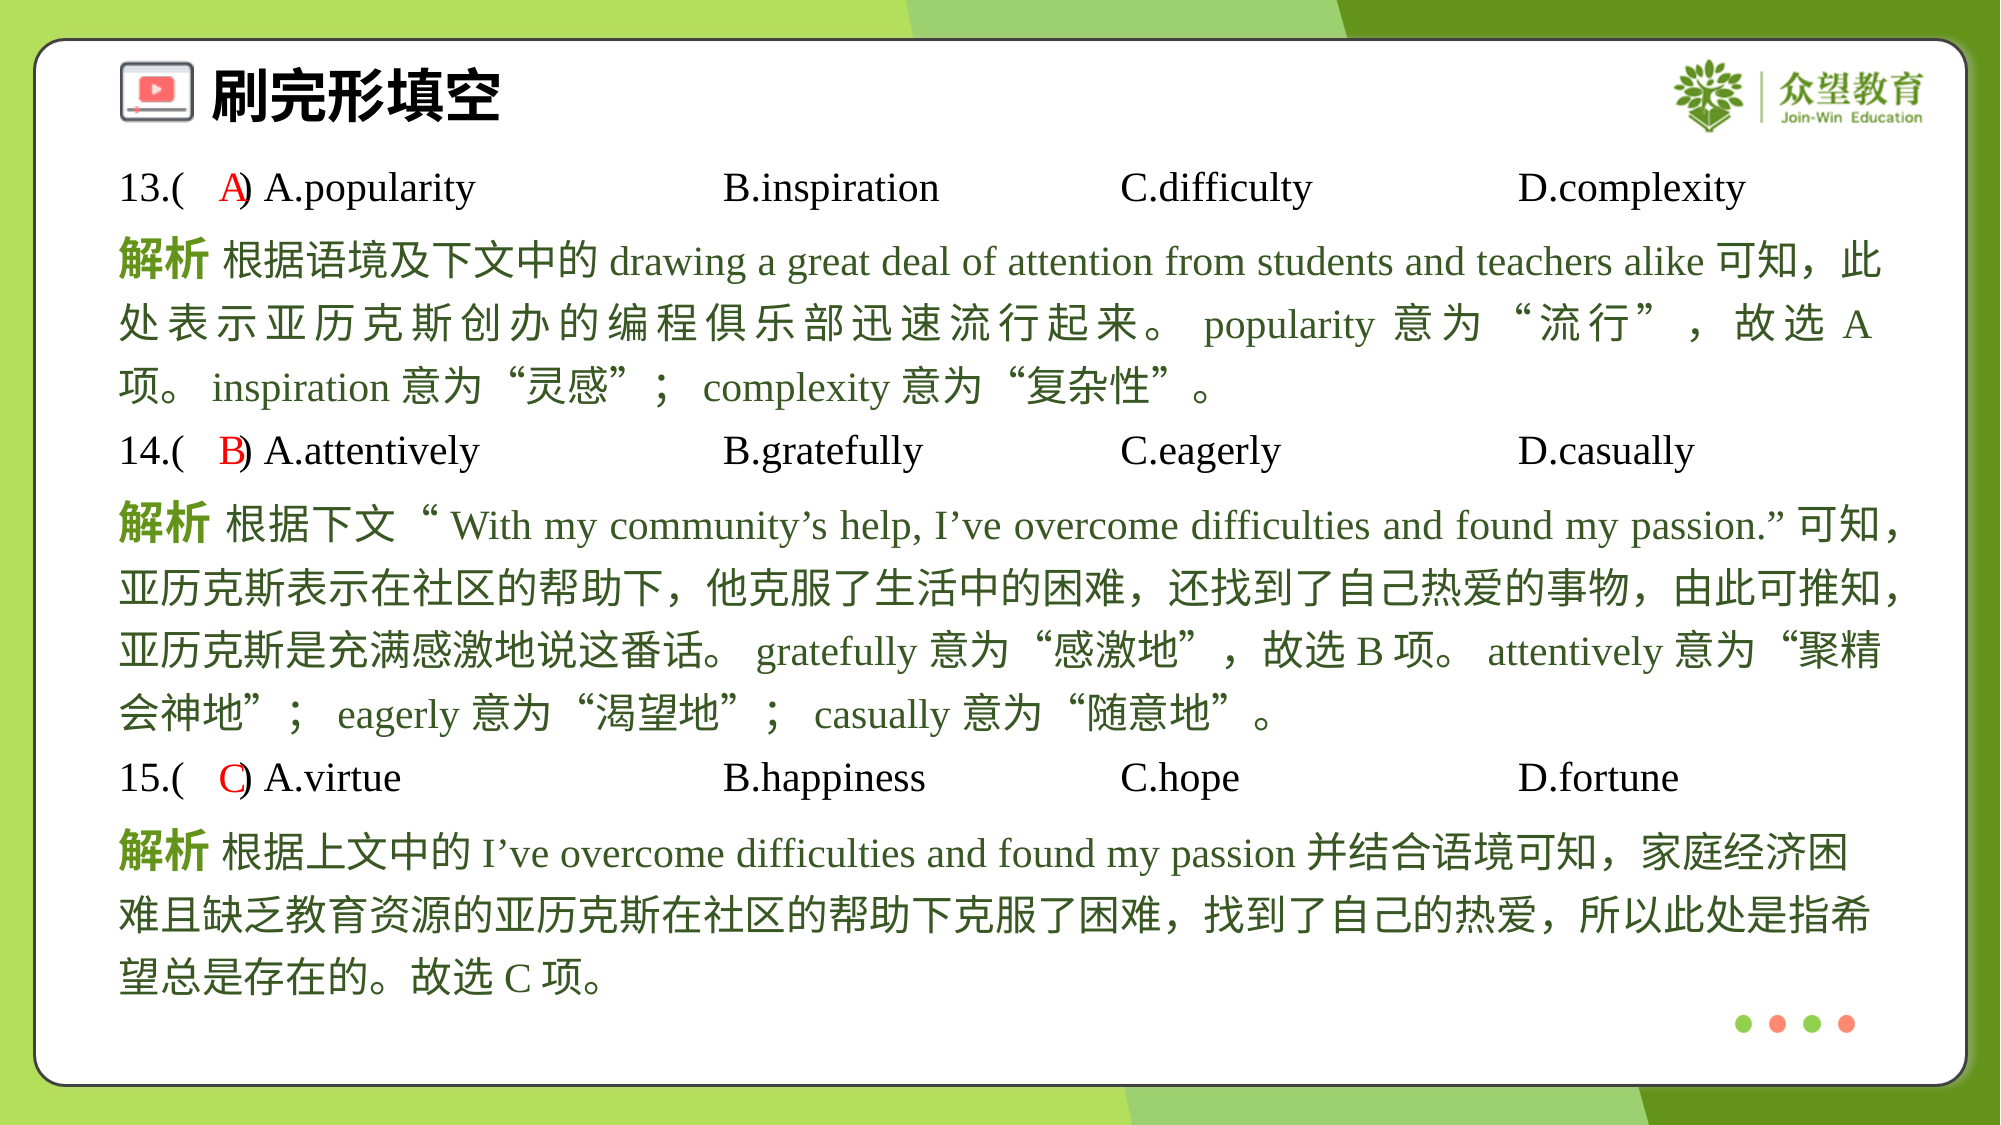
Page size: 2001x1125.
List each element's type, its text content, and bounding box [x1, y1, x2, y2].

text_box 15.( ) A.virtue B.happiness C.hope D.fortune [118, 737, 213, 795]
text_box 14.( ) A.attentively B.gratefully C.eagerly D.casually [118, 410, 213, 468]
text_box B [213, 410, 252, 469]
text_box 15.( ) A.virtue B.happiness C.hope D.fortune [252, 737, 1883, 795]
text_box 解析 根据语境及下文中的drawing a great deal of attention from students and teachers alike可知，此处表示亚历克斯创办的编程俱乐部迅速流行起来。popularity意为“流行”，故选A项。inspiration意为“灵感”；complexity意为“复杂性”。 [118, 215, 1883, 405]
text_box A [213, 146, 254, 205]
text_box 解析 根据下文“With my community’s help, I’ve overcome difficulties and found my passion.”可知，亚历克斯表示在社区的帮助下，他克服了生活中的困难，还找到了自己热爱的事物，由此可推知，亚历克斯是充满感激地说这番话。gratefully意为“感激地”，故选B项。attentively意为“聚精会神地”；eagerly意为“渴望地”；casually意为“随意地”。 [118, 480, 1883, 732]
text_box 13.( ) A.popularity B.inspiration C.difficulty D.complexity [118, 146, 213, 204]
text_box 解析 根据上文中的I’ve overcome difficulties and found my passion并结合语境可知，家庭经济困难且缺乏教育资源的亚历克斯在社区的帮助下克服了困难，找到了自己的热爱，所以此处是指希望总是存在的。故选C项。 [118, 807, 1883, 997]
picture [0, 0, 2000, 1125]
text_box C [213, 737, 252, 796]
text_box 13.( ) A.popularity B.inspiration C.difficulty D.complexity [254, 146, 1883, 204]
text_box 14.( ) A.attentively B.gratefully C.eagerly D.casually [252, 410, 1883, 468]
